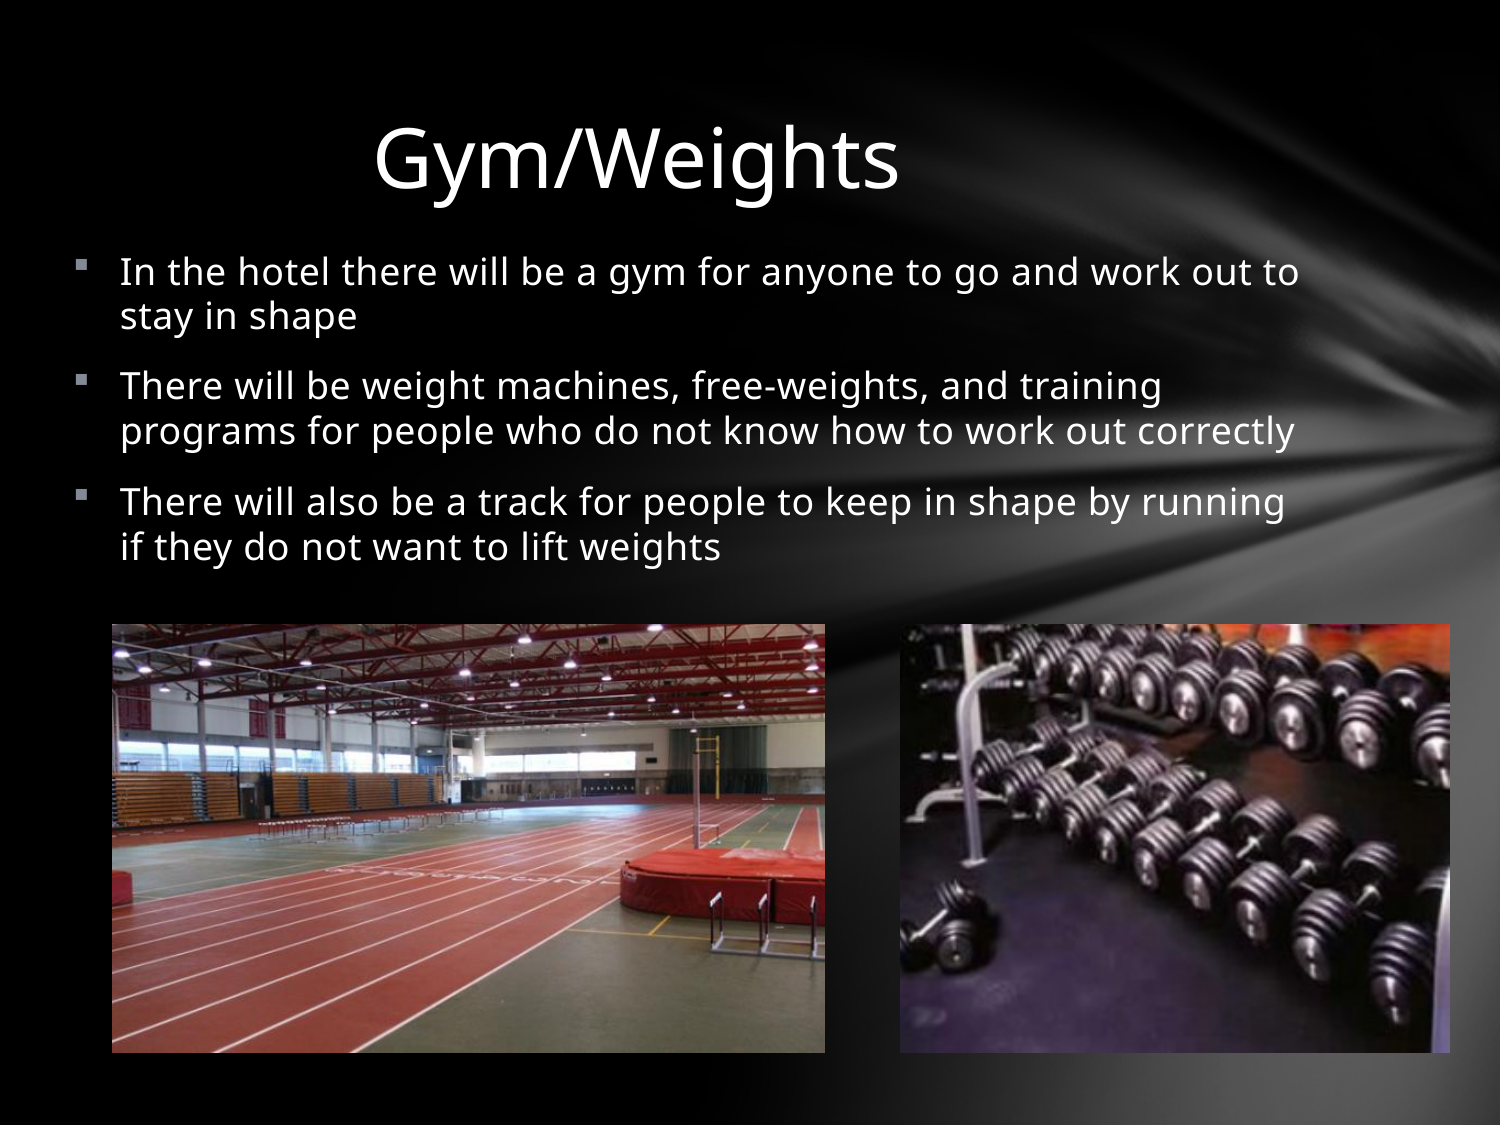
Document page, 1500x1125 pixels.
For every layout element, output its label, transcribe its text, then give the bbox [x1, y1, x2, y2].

list In the hotel there will be a gym for anyone to go and work out to stay in shape There will be weight machines, free-weights, and training programs for people who do not know how to work out correctly There will also be a track for people to keep in shape by running if they do not want to lift weights [57, 239, 1318, 1015]
picture [112, 624, 825, 1053]
title Gym/Weights [57, 37, 1318, 213]
picture [899, 624, 1451, 1053]
